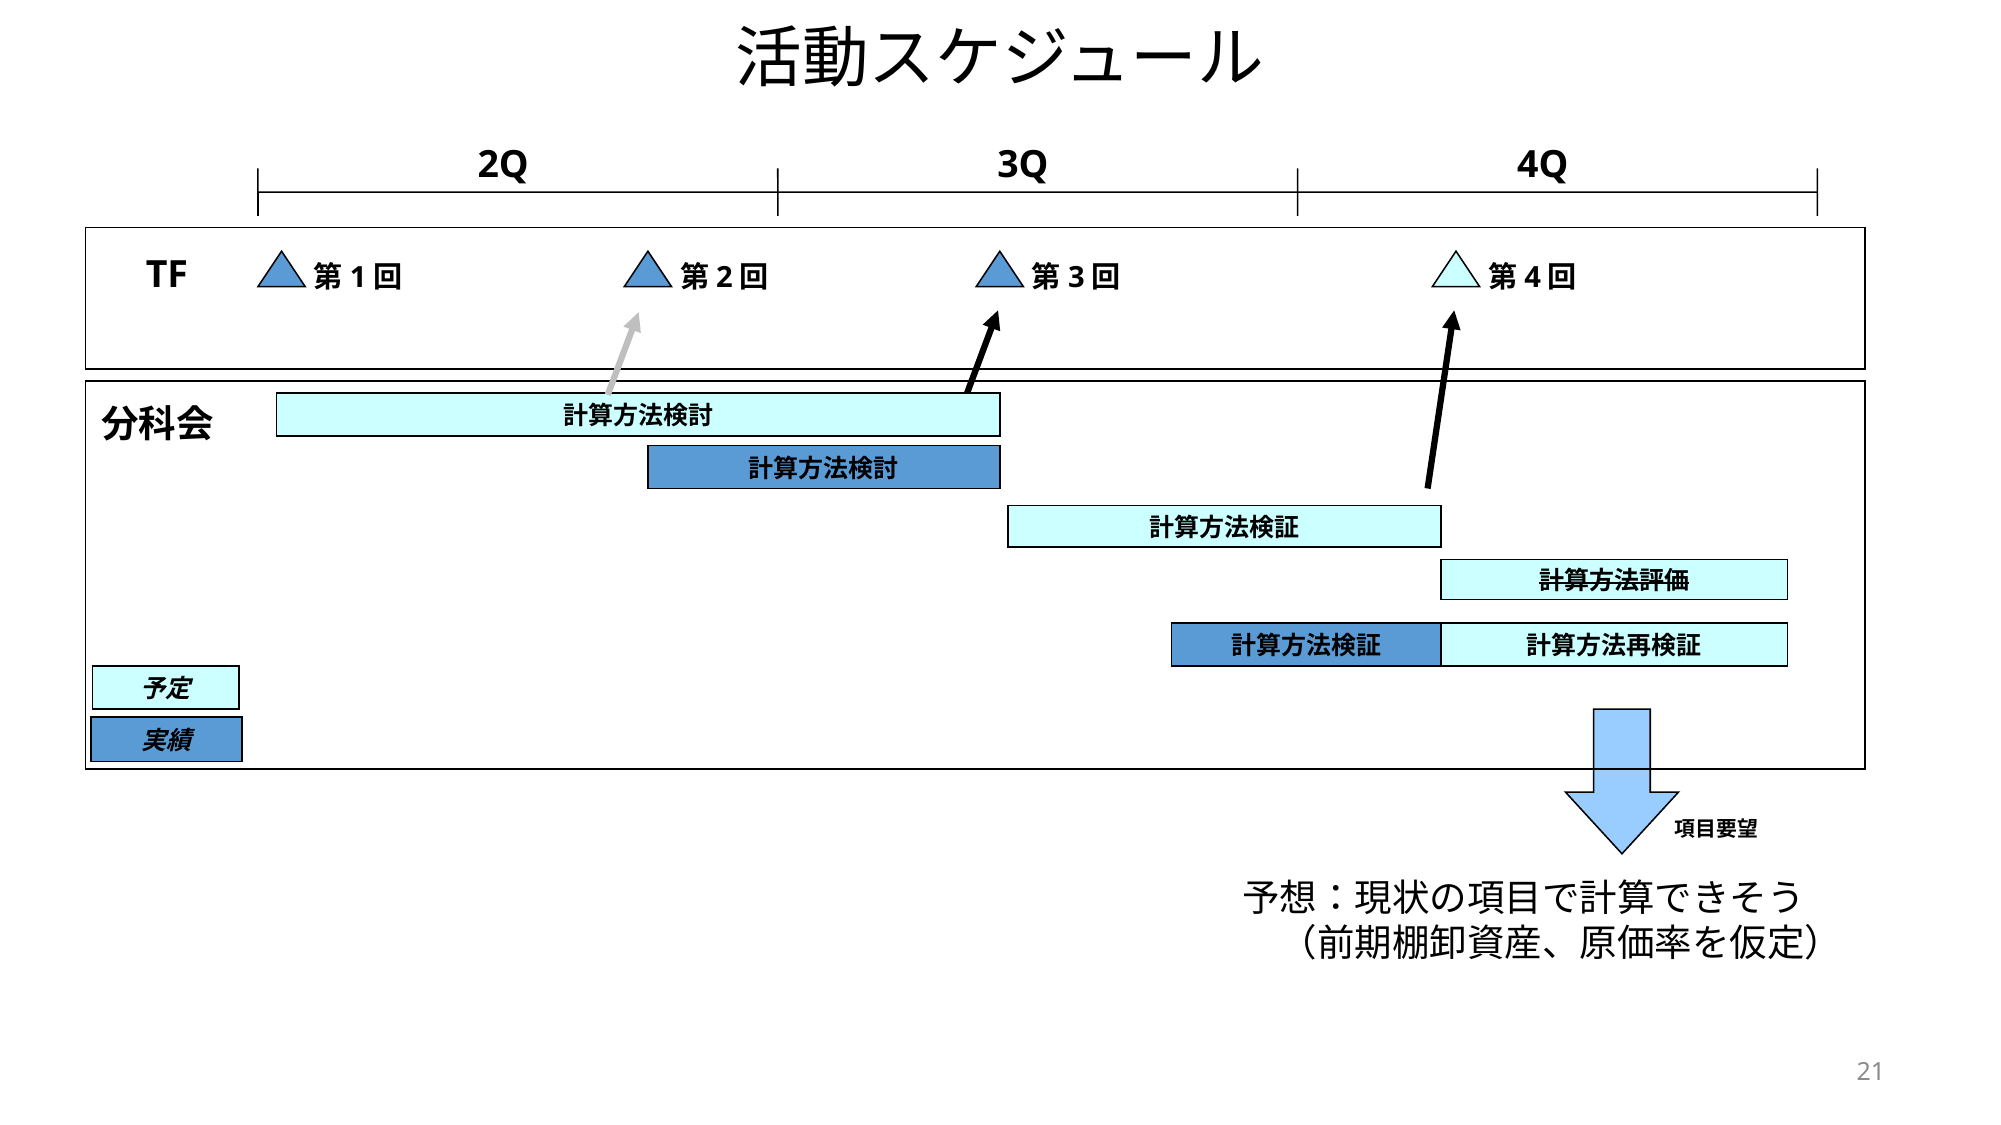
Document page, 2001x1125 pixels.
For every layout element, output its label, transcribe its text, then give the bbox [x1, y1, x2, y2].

text_box 21 [1433, 1042, 1900, 1103]
text_box [85, 227, 1865, 370]
text_box 項目要望 [1660, 808, 1773, 849]
text_box 計算方法再検証 [1440, 623, 1788, 667]
text_box 予想：現状の項目で計算できそう （前期棚卸資産、原価率を仮定） [1227, 866, 1858, 972]
text_box [85, 381, 1865, 769]
text_box 計算方法検証 [1171, 623, 1440, 667]
text_box 予定 [92, 666, 240, 710]
text_box [607, 312, 641, 395]
text_box 実績 [91, 717, 243, 762]
text_box 計算方法検討 [647, 445, 1000, 489]
text_box [1565, 769, 1679, 854]
text_box 活動スケジュール [0, 0, 2000, 109]
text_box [257, 132, 1818, 216]
